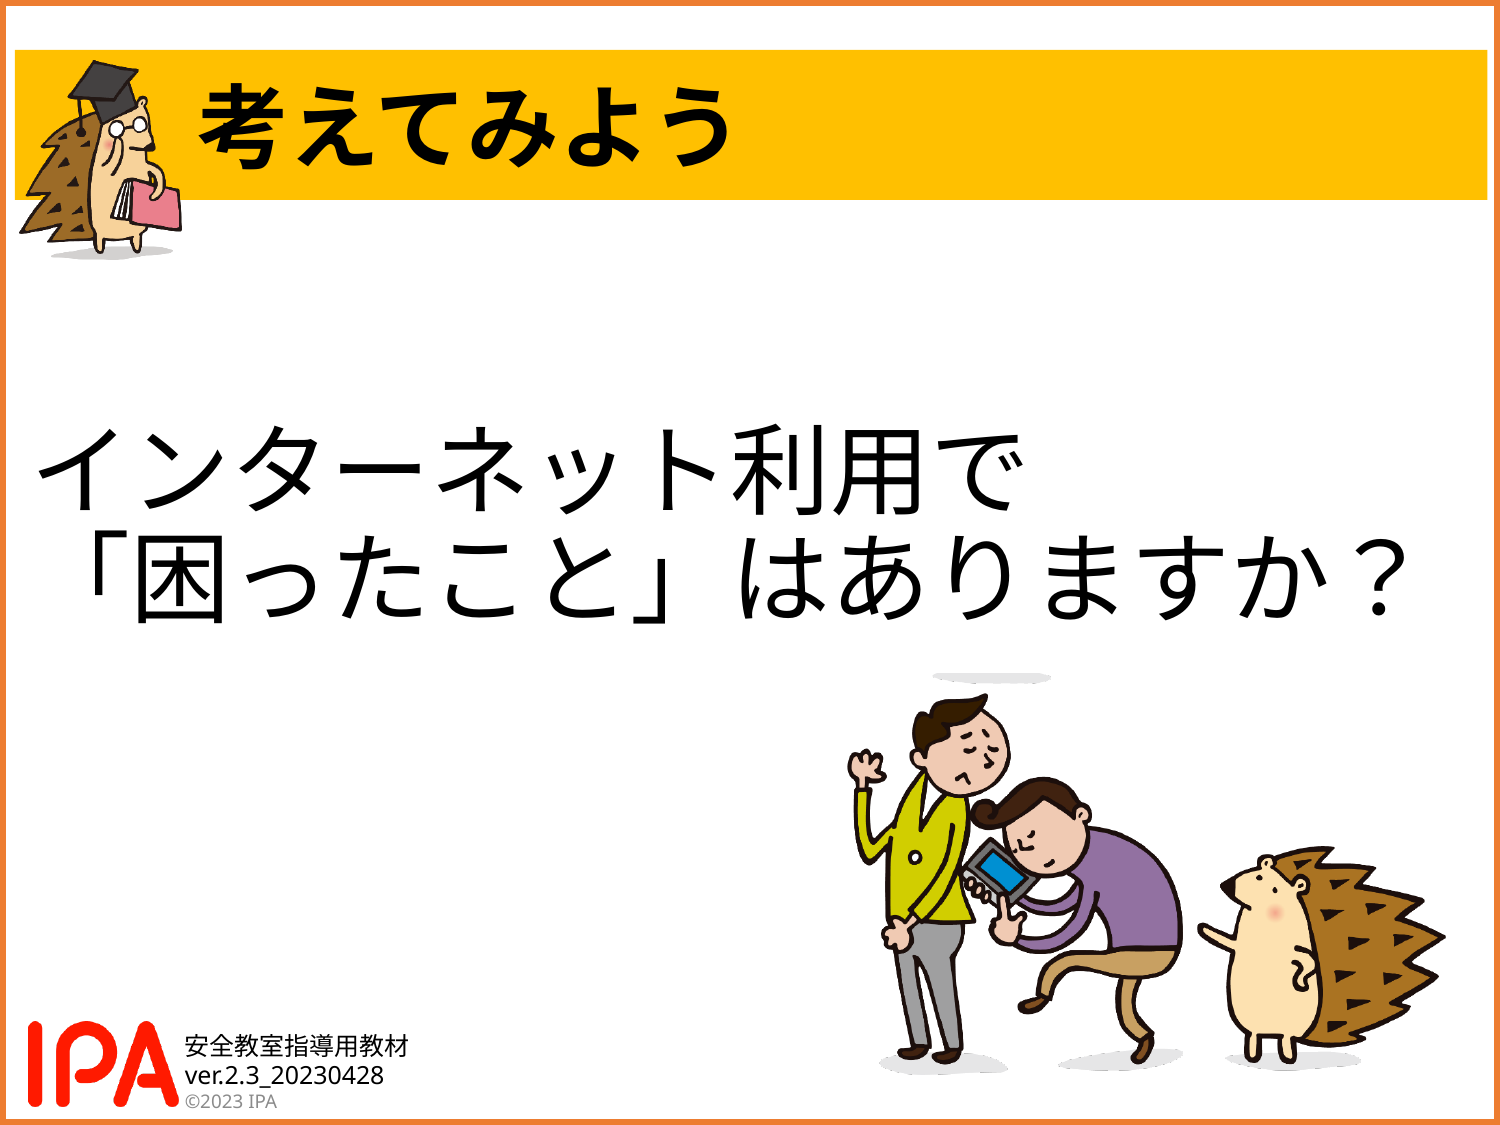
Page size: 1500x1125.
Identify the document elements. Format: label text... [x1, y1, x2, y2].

title 考えてみよう [182, 75, 1488, 190]
picture [19, 60, 182, 260]
list インターネット利用で 「困ったこと」はありますか？ [15, 414, 1500, 658]
picture [28, 1021, 179, 1107]
picture [847, 673, 1446, 1075]
